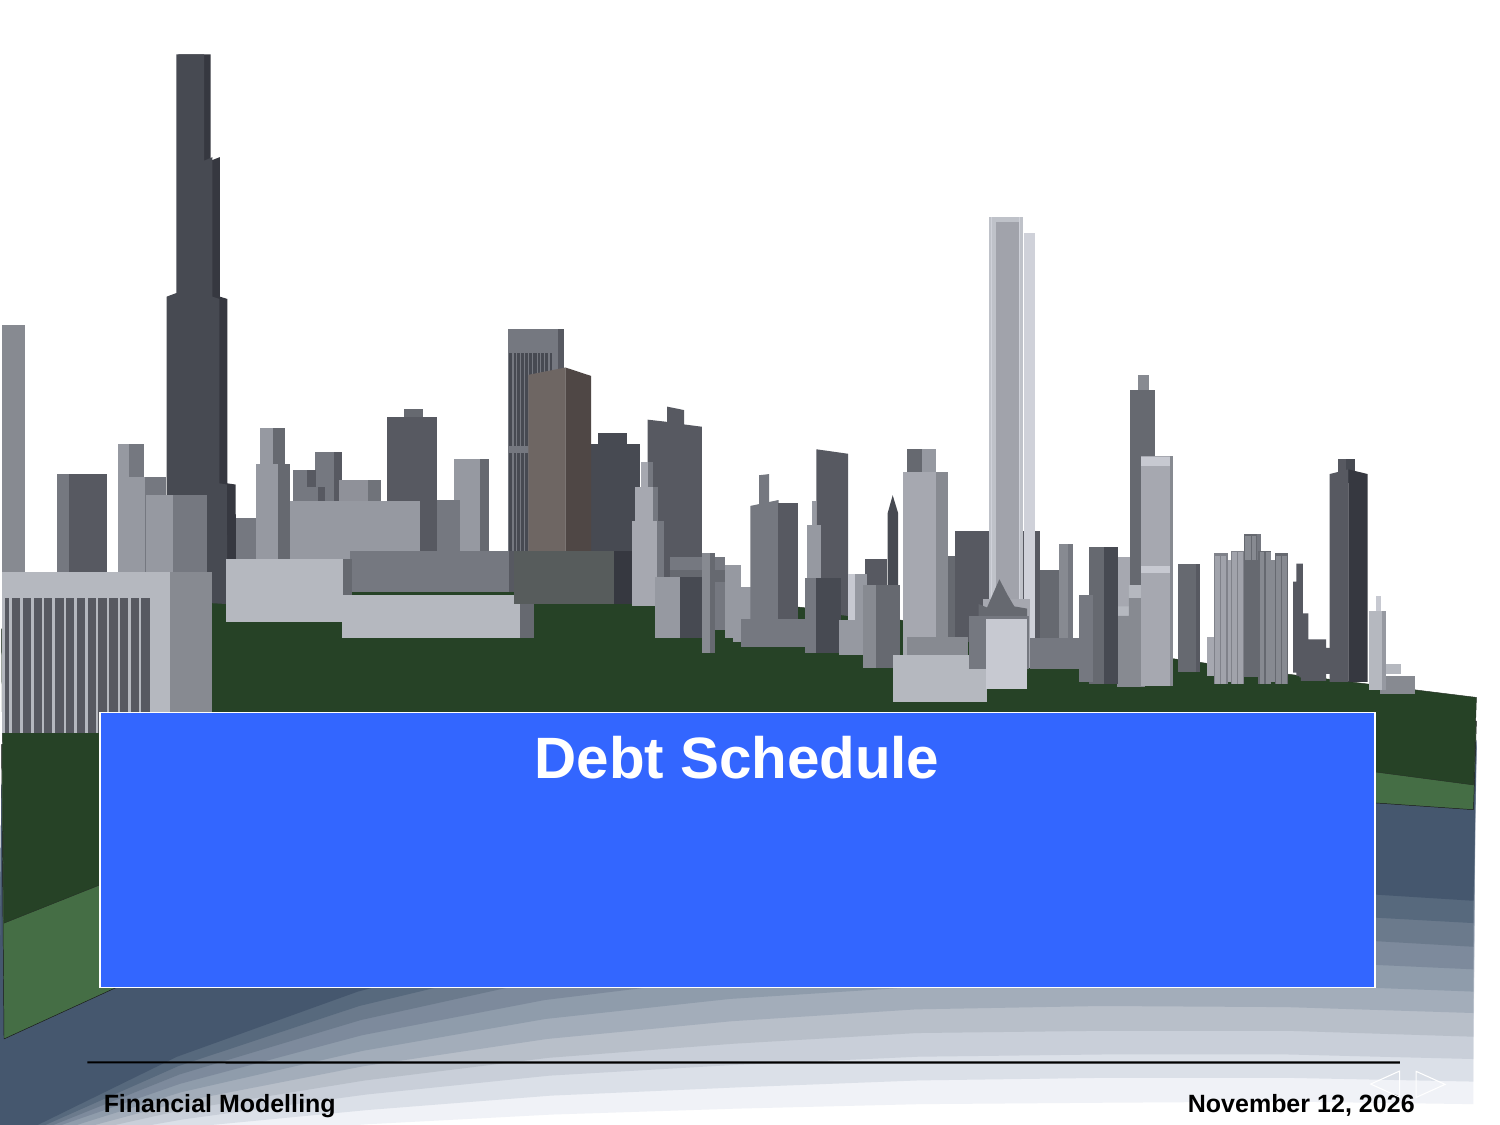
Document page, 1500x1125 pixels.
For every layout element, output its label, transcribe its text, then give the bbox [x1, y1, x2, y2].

title Debt Schedule [99, 712, 1376, 988]
